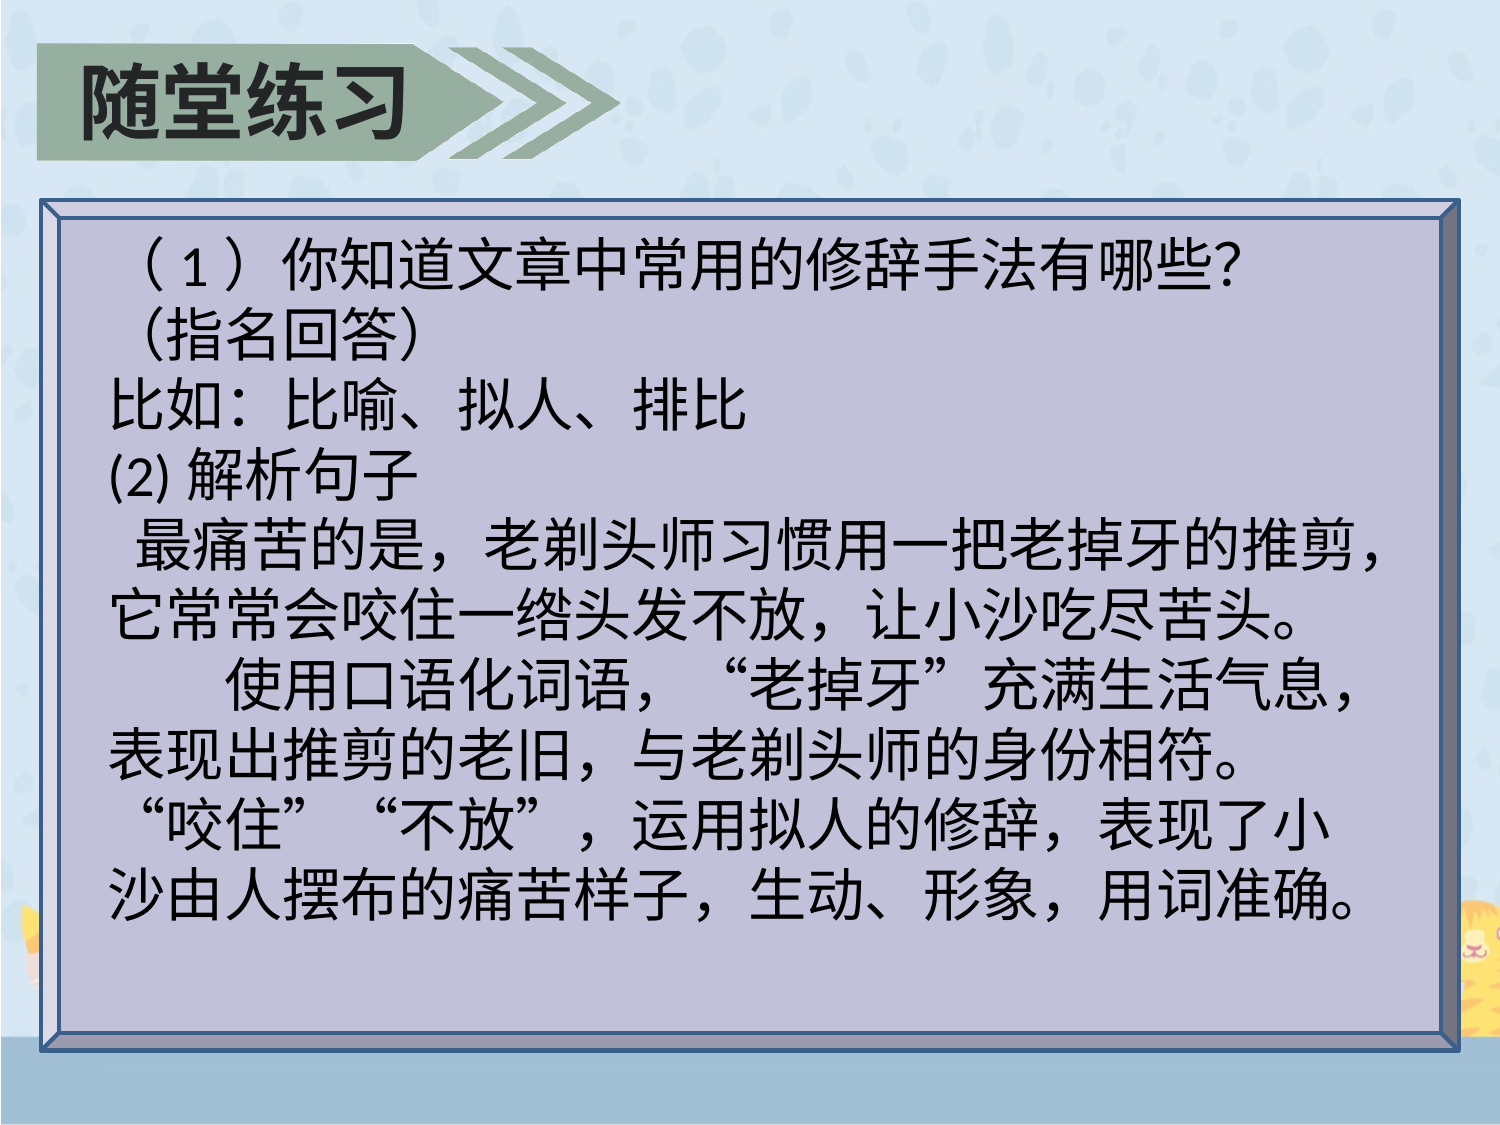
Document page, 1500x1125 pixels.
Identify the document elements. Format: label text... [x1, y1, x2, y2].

text_box （1）你知道文章中常用的修辞手法有哪些？（指名回答） 比如：比喻、拟人、排比 (2)解析句子 最痛苦的是，老剃头师习惯用一把老掉牙的推剪，它常常会咬住一绺头发不放，让小沙吃尽苦头。 使用口语化词语，“老掉牙”充满生活气息，表现出推剪的老旧，与老剃头师的身份相符。“咬住”“不放”，运用拟人的修辞，表现了小沙由人摆布的痛苦样子，生动、形象，用词准确。 [92, 220, 1402, 936]
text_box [36, 42, 621, 261]
text_box [39, 198, 1461, 1053]
